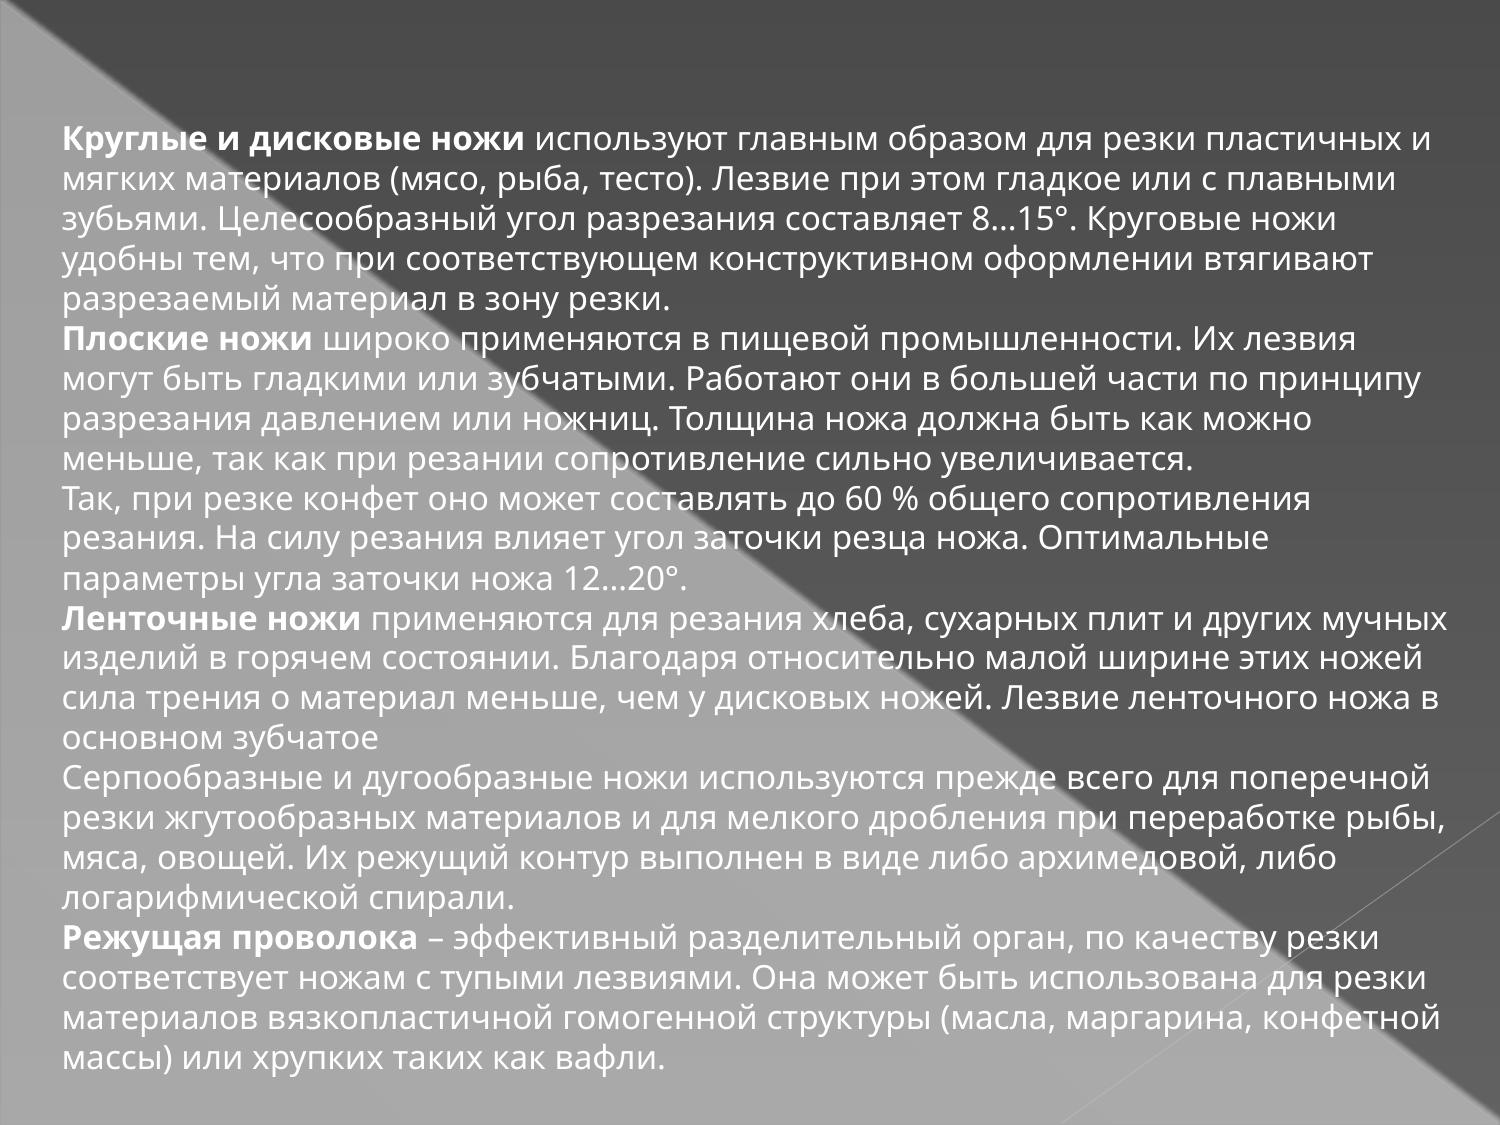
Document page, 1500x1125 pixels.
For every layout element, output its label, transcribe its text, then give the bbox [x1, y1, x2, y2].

text_box Круглые и дисковые ножи используют главным образом для резки пластичных и мягких материалов (мясо, рыба, тесто). Лезвие при этом гладкое или с плавными зубьями. Целесообразный угол разрезания составляет 8…15°. Круговые ножи удобны тем, что при соответствующем конструктивном оформлении втягивают разрезаемый материал в зону резки. Плоские ножи широко применяются в пищевой промышленности. Их лезвия могут быть гладкими или зубчатыми. Работают они в большей части по принципу разрезания давлением или ножниц. Толщина ножа должна быть как можно меньше, так как при резании сопротивление сильно увеличивается. Так, при резке конфет оно может составлять до 60 % общего сопротивления резания. На силу резания влияет угол заточки резца ножа. Оптимальные параметры угла заточки ножа 12…20°. Ленточные ножи применяются для резания хлеба, сухарных плит и других мучных изделий в горячем состоянии. Благодаря относительно малой ширине этих ножей сила трения о материал меньше, чем у дисковых ножей. Лезвие ленточного ножа в основном зубчатое Серпообразные и дугообразные ножи используются прежде всего для поперечной резки жгутообразных материалов и для мелкого дробления при переработке рыбы, мяса, овощей. Их режущий контур выполнен в виде либо архимедовой, либо логарифмической спирали. Режущая проволока – эффективный разделительный орган, по качеству резки соответствует ножам с тупыми лезвиями. Она может быть использована для резки материалов вязкопластичной гомогенной структуры (масла, маргарина, конфетной массы) или хрупких таких как вафли. [46, 70, 1465, 1084]
